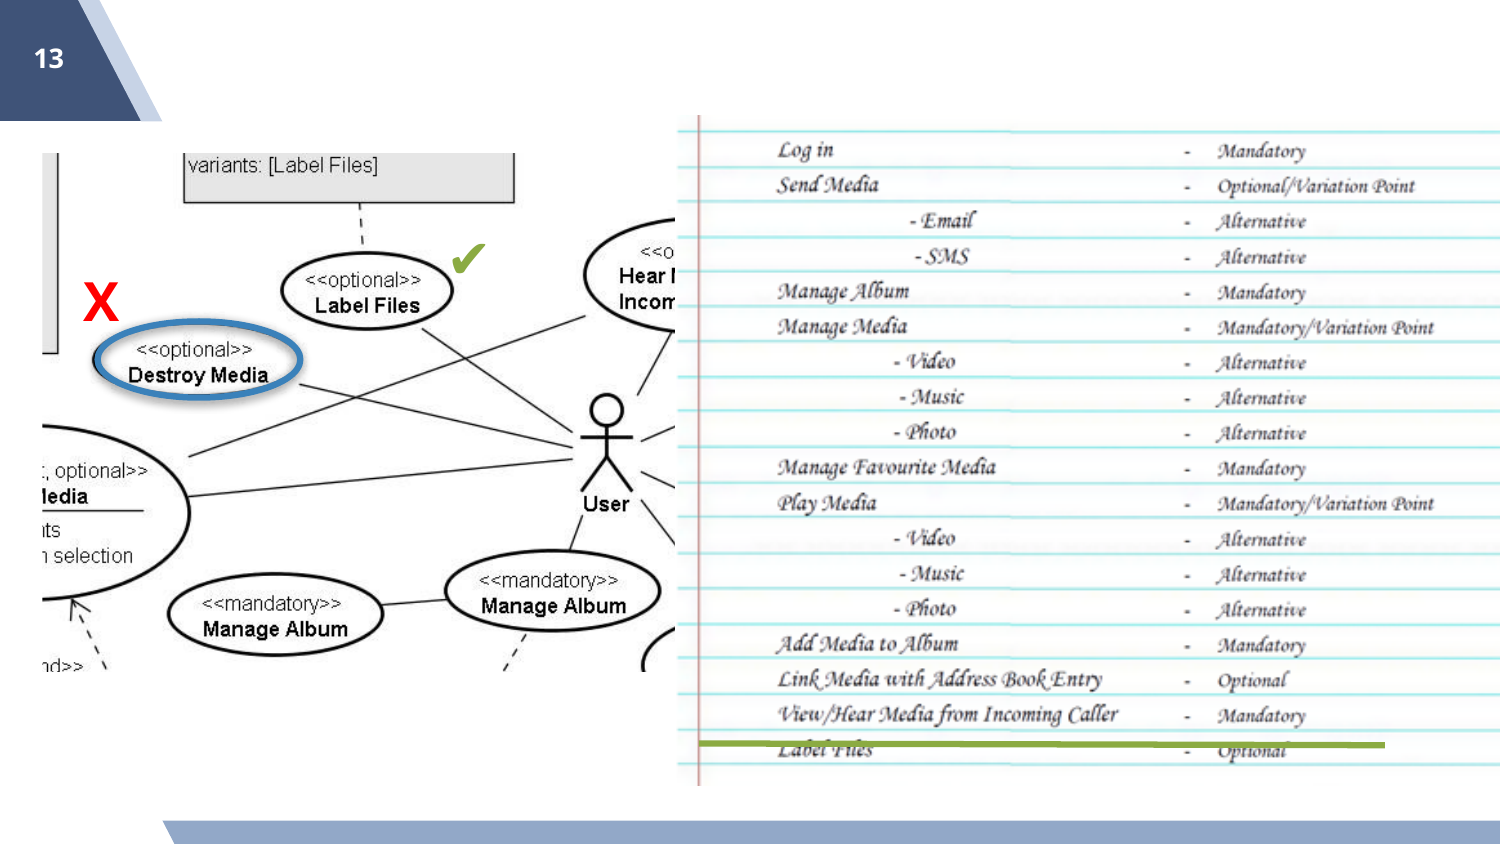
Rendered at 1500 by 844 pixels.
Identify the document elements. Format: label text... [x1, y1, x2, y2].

picture [42, 115, 1500, 786]
slide_number ‹#› [0, 0, 98, 121]
